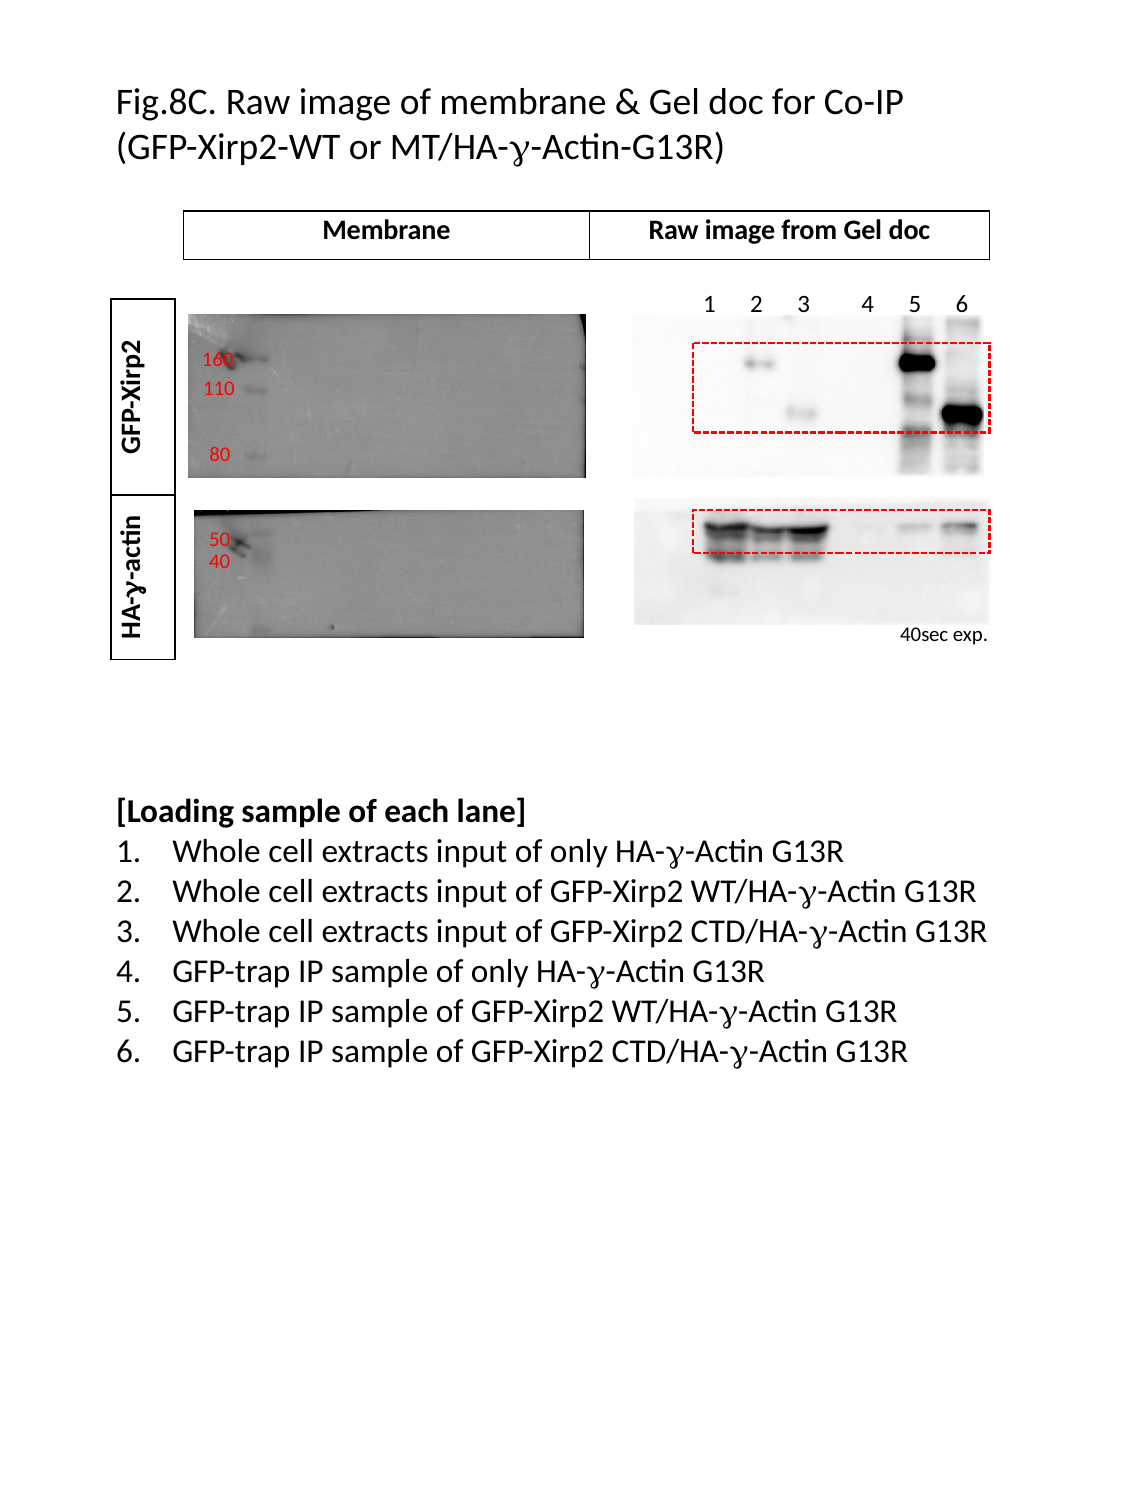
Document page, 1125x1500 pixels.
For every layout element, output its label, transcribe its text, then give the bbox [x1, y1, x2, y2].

table_header Raw image from Gel doc [590, 212, 989, 259]
text_box [984, 342, 991, 434]
picture [188, 314, 586, 478]
text_box [Loading sample of each lane] Whole cell extracts input of only HA-g-Actin G13R Whole cell extracts input of GFP-Xirp2 WT/HA-g-Actin G13R Whole cell extracts input of GFP-Xirp2 CTD/HA-g-Actin G13R GFP-trap IP sample of only HA-g-Actin G13R GFP-trap IP sample of GFP-Xirp2 WT/HA-g-Actin G13R GFP-trap IP sample of GFP-Xirp2 CTD/HA-g-Actin G13R [101, 781, 1019, 1076]
picture [633, 498, 990, 626]
text_box Fig.8C. Raw image of membrane & Gel doc for Co-IP (GFP-Xirp2-WT or MT/HA-g-Actin-G13R) [101, 69, 1055, 175]
text_box 40sec exp. [885, 613, 1009, 654]
text_box 1 2 3 4 5 6 [688, 280, 1019, 325]
table_header GFP-Xirp2 [112, 300, 174, 494]
picture [194, 510, 584, 638]
table_cell HA-g-actin [112, 496, 174, 659]
table_header Membrane [184, 212, 589, 259]
picture [632, 315, 984, 478]
